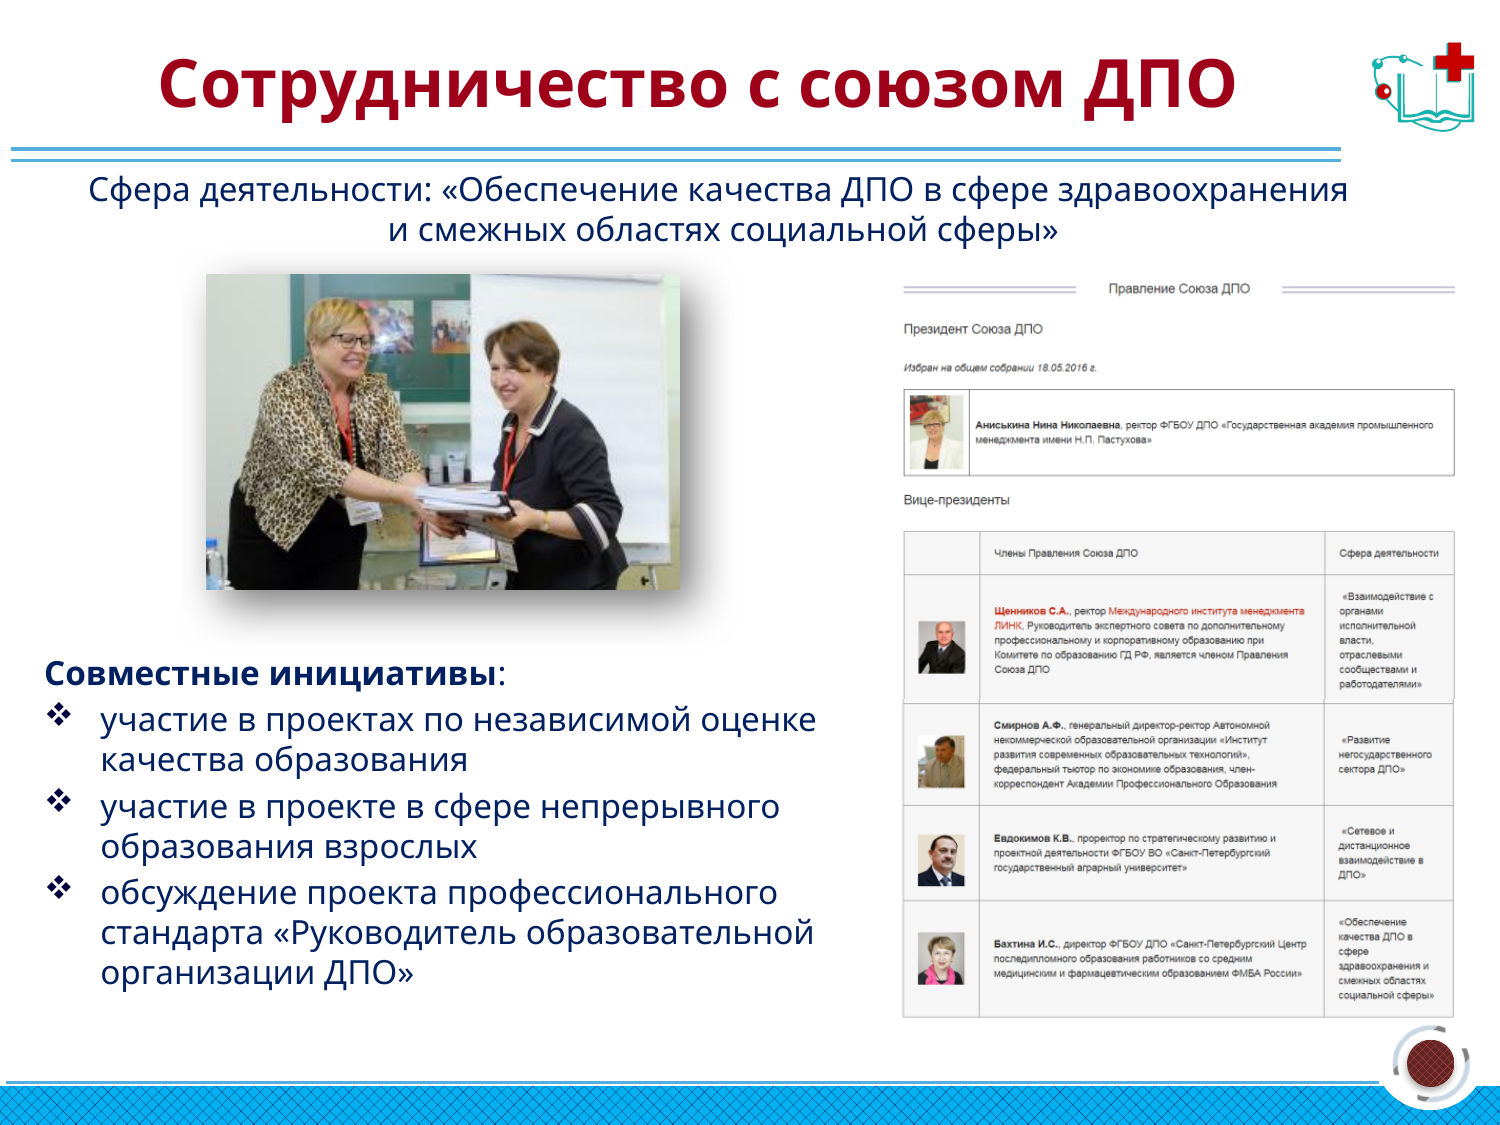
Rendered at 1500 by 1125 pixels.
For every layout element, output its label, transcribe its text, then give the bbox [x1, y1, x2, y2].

title Сотрудничество с союзом ДПО [35, 23, 1362, 138]
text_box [891, 278, 1474, 1024]
picture [206, 274, 680, 591]
list Сфера деятельности: «Обеспечение качества ДПО в сфере здравоохранения и смежных областях социальной сферы» [0, 160, 1448, 268]
text_box Совместные инициативы: участие в проектах по независимой оценке качества образования участие в проекте в сфере непрерывного образования взрослых обсуждение проекта профессионального стандарта «Руководитель образовательной организации ДПО» [29, 644, 886, 1012]
